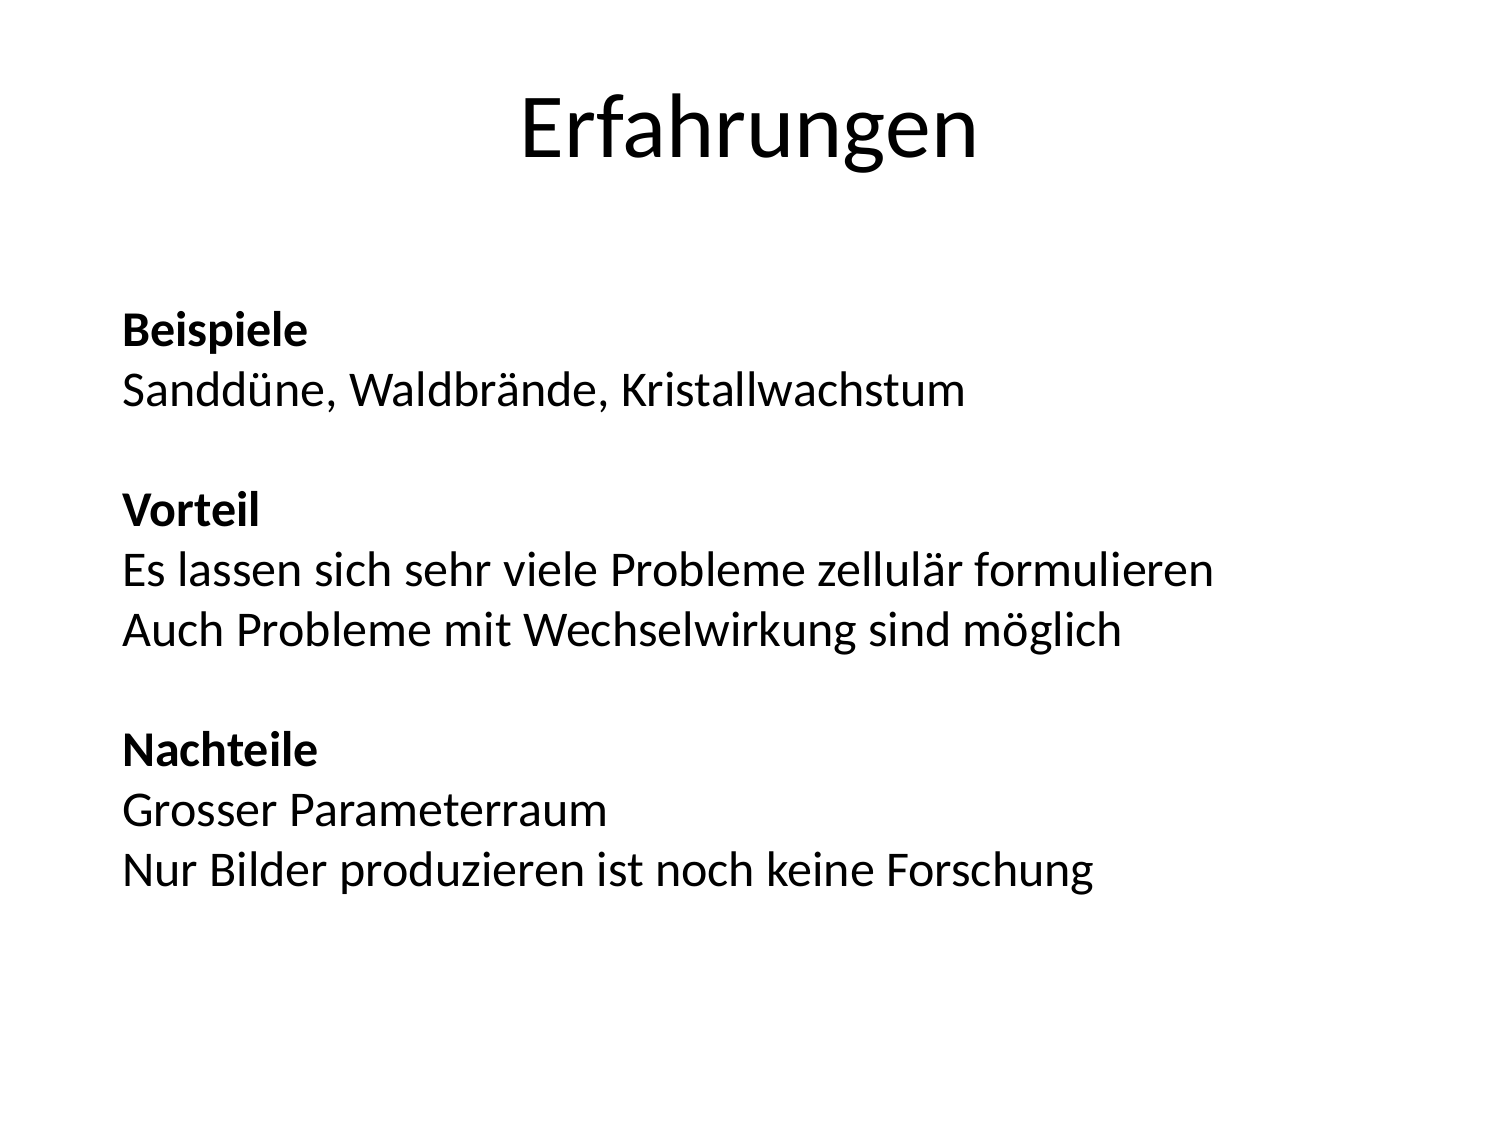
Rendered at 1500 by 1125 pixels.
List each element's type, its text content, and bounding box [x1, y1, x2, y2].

text_box Beispiele Sanddüne, Waldbrände, Kristallwachstum Vorteil Es lassen sich sehr viele Probleme zellulär formulieren Auch Probleme mit Wechselwirkung sind möglich Nachteile Grosser Parameterraum Nur Bilder produzieren ist noch keine Forschung [107, 289, 1367, 905]
title Erfahrungen [75, 21, 1425, 332]
